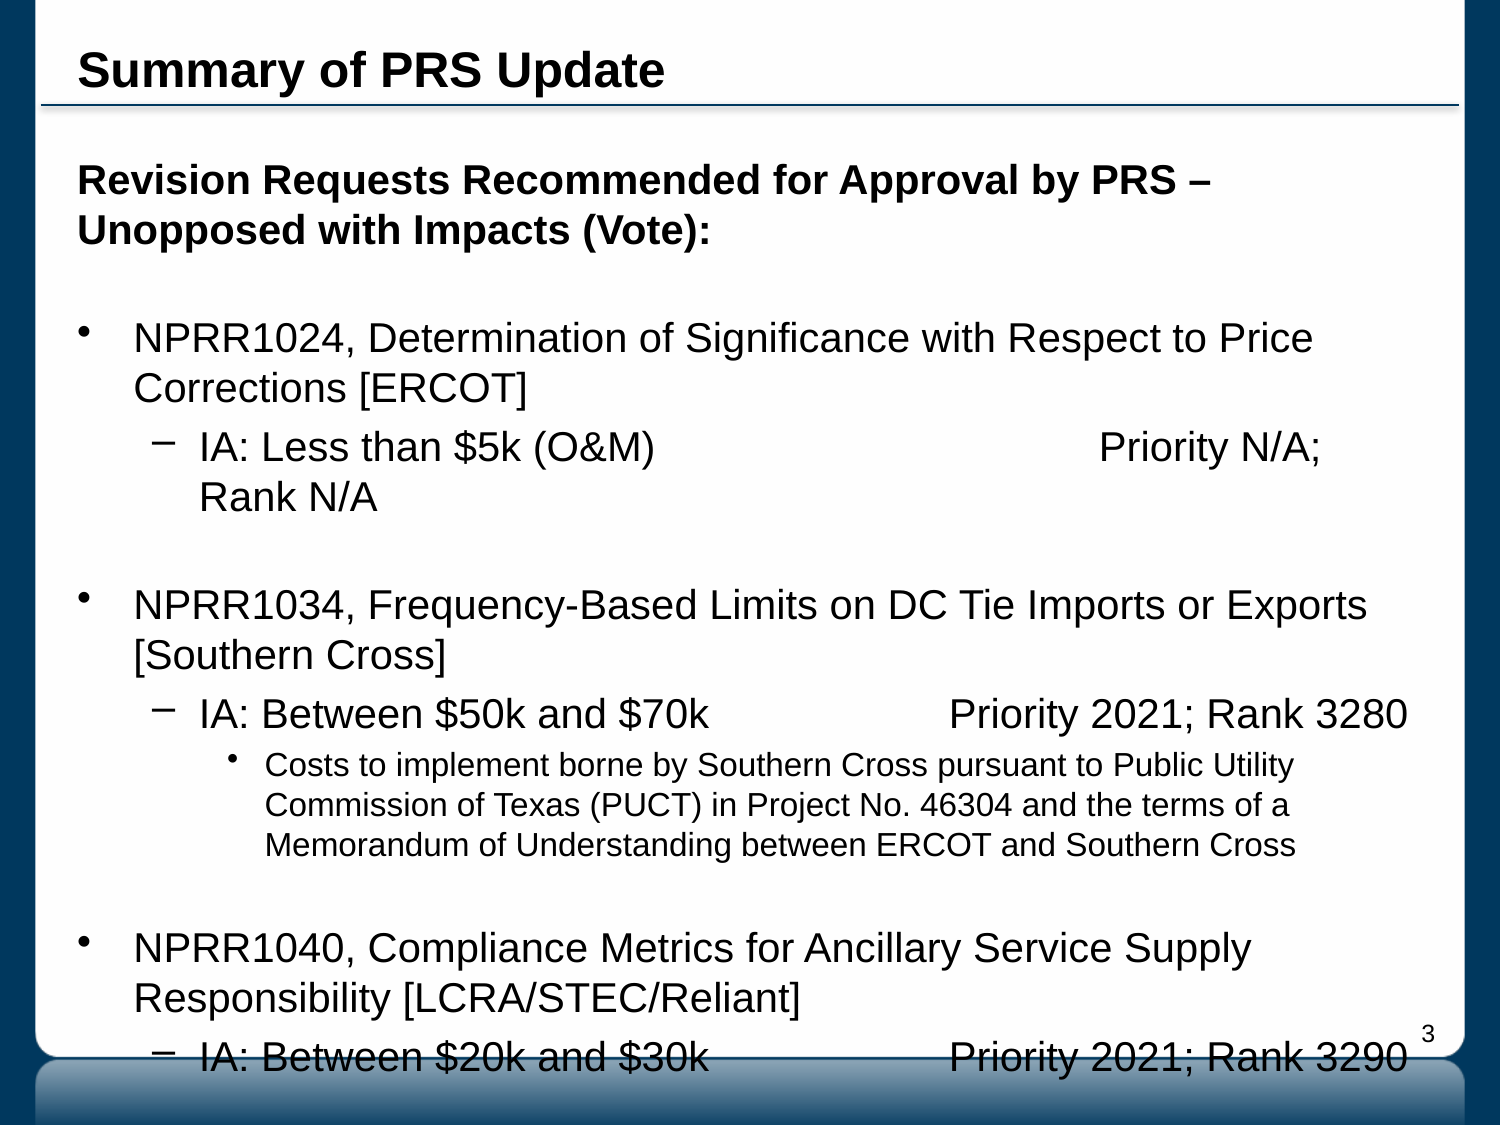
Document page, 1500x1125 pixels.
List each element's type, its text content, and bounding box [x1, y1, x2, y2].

picture [35, 0, 1465, 1125]
text_box Revision Requests Recommended for Approval by PRS – Unopposed with Impacts (Vote): NPRR1024, Determination of Significance with Respect to Price Corrections [ERCOT] IA: Less than $5k (O&M) Priority N/A; Rank N/A NPRR1034, Frequency-Based Limits on DC Tie Imports or Exports [Southern Cross] IA: Between $50k and $70k Priority 2021; Rank 3280 Costs to implement borne by Southern Cross pursuant to Public Utility Commission of Texas (PUCT) in Project No. 46304 and the terms of a Memorandum of Understanding between ERCOT and Southern Cross NPRR1040, Compliance Metrics for Ancillary Service Supply Responsibility [LCRA/STEC/Reliant] IA: Between $20k and $30k Priority 2021; Rank 3290 [62, 145, 1431, 1024]
title Summary of PRS Update [62, 29, 1450, 106]
